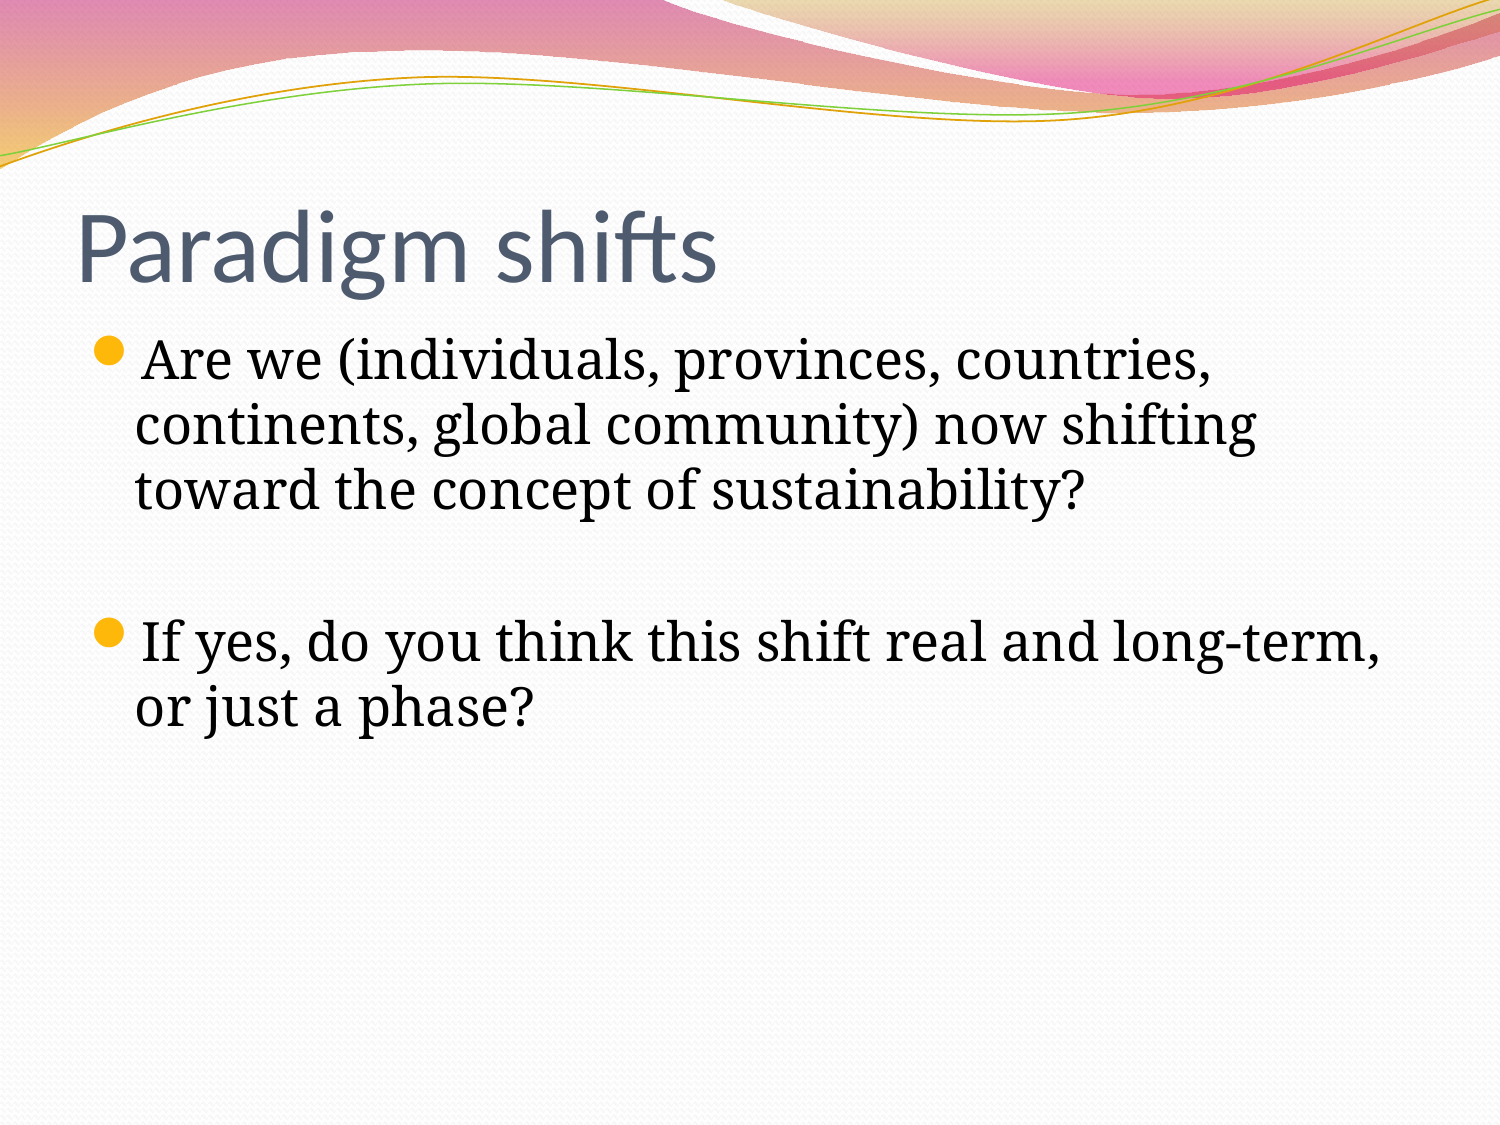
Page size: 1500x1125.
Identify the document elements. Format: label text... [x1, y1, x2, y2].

title Paradigm shifts [75, 115, 1425, 303]
list Are we (individuals, provinces, countries, continents, global community) now shifting toward the concept of sustainability? If yes, do you think this shift real and long-term, or just a phase? [75, 317, 1425, 1038]
